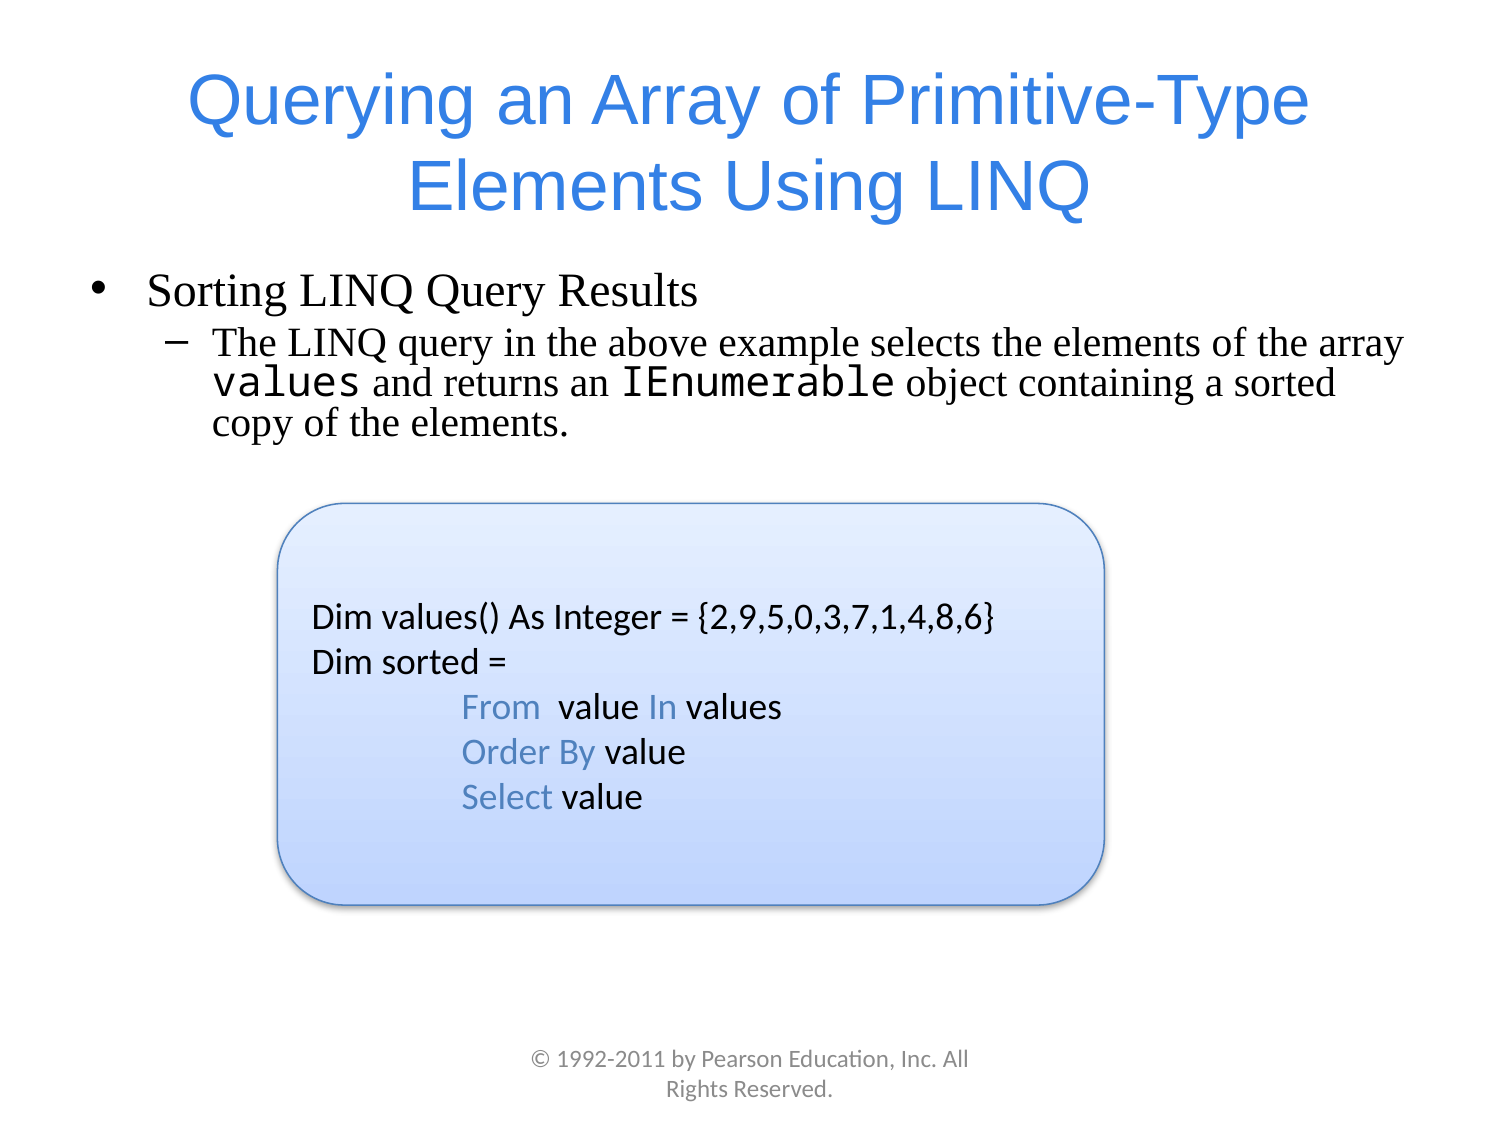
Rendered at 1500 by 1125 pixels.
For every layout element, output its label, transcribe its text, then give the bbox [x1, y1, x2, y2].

text_box Dim values() As Integer = {2,9,5,0,3,7,1,4,8,6} Dim sorted = From value In values Order By value Select value [276, 502, 1106, 906]
title Querying an Array of Primitive-Type Elements Using LINQ [75, 45, 1425, 233]
list Sorting LINQ Query Results The LINQ query in the above example selects the elements of the array values and returns an IEnumerable object containing a sorted copy of the elements. [75, 262, 1425, 1005]
footer © 1992-2011 by Pearson Education, Inc. All Rights Reserved. [512, 1042, 988, 1103]
